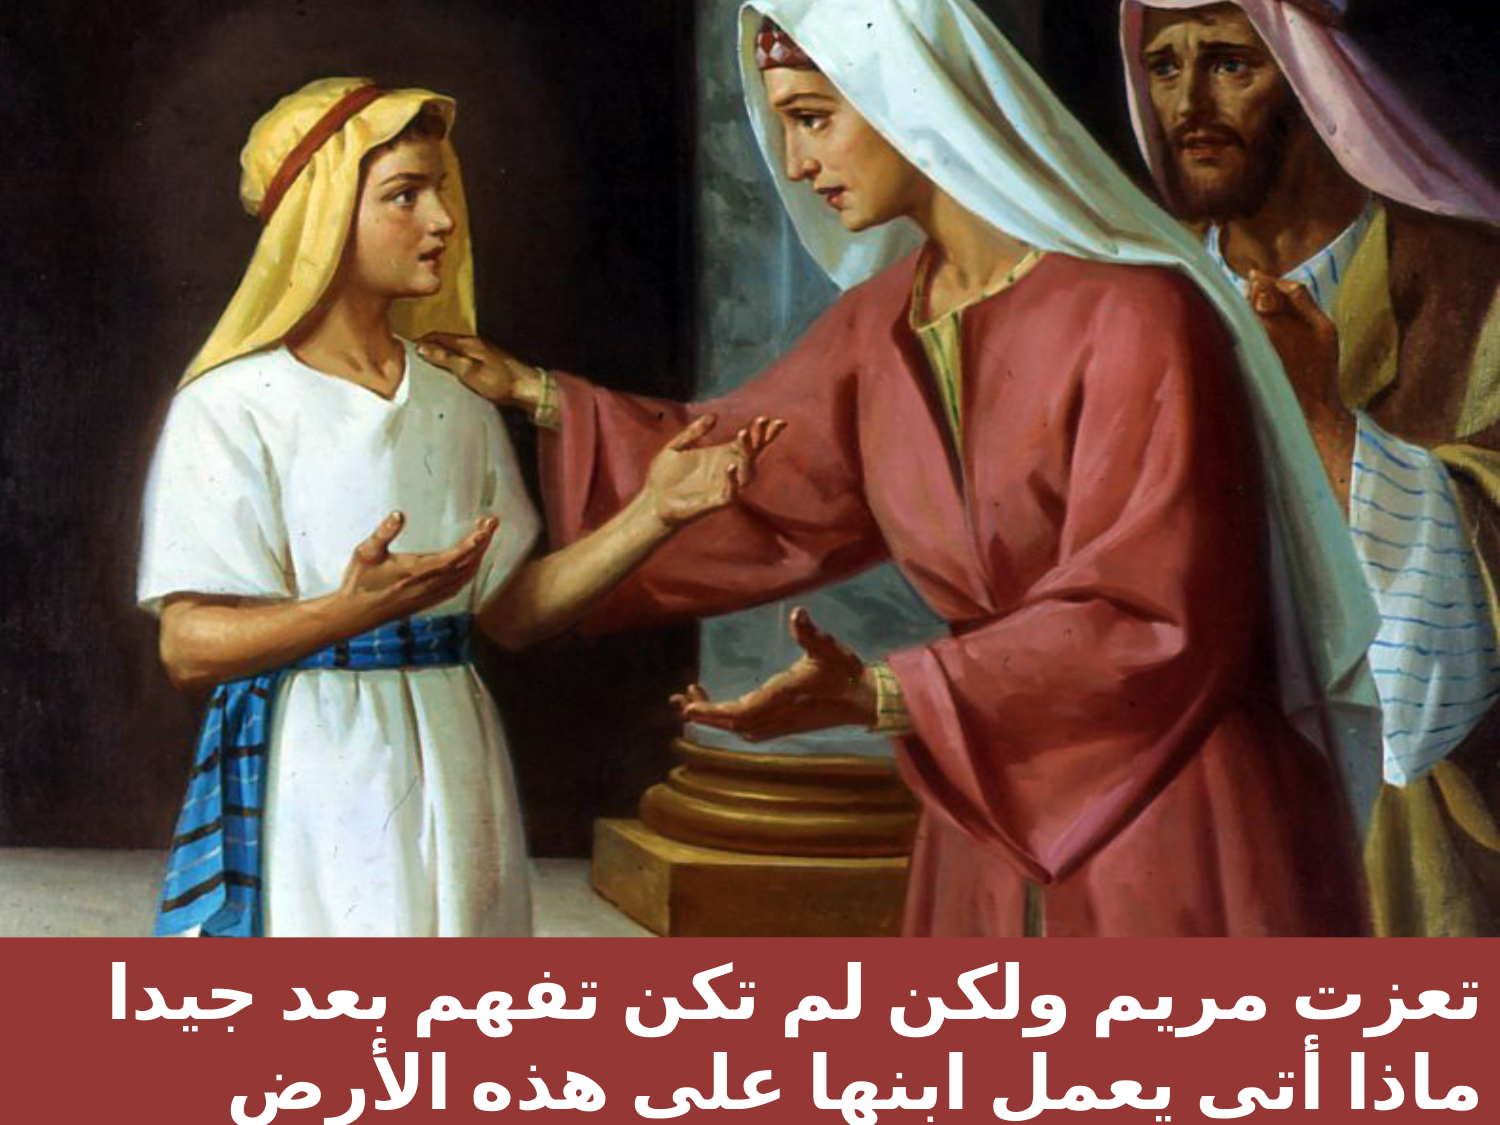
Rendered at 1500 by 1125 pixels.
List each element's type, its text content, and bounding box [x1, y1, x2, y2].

picture [0, 0, 1500, 938]
text_box تعزت مريم ولكن لم تكن تفهم بعد جيدا ماذا أتى يعمل ابنها على هذه الأرض [0, 946, 1500, 1125]
